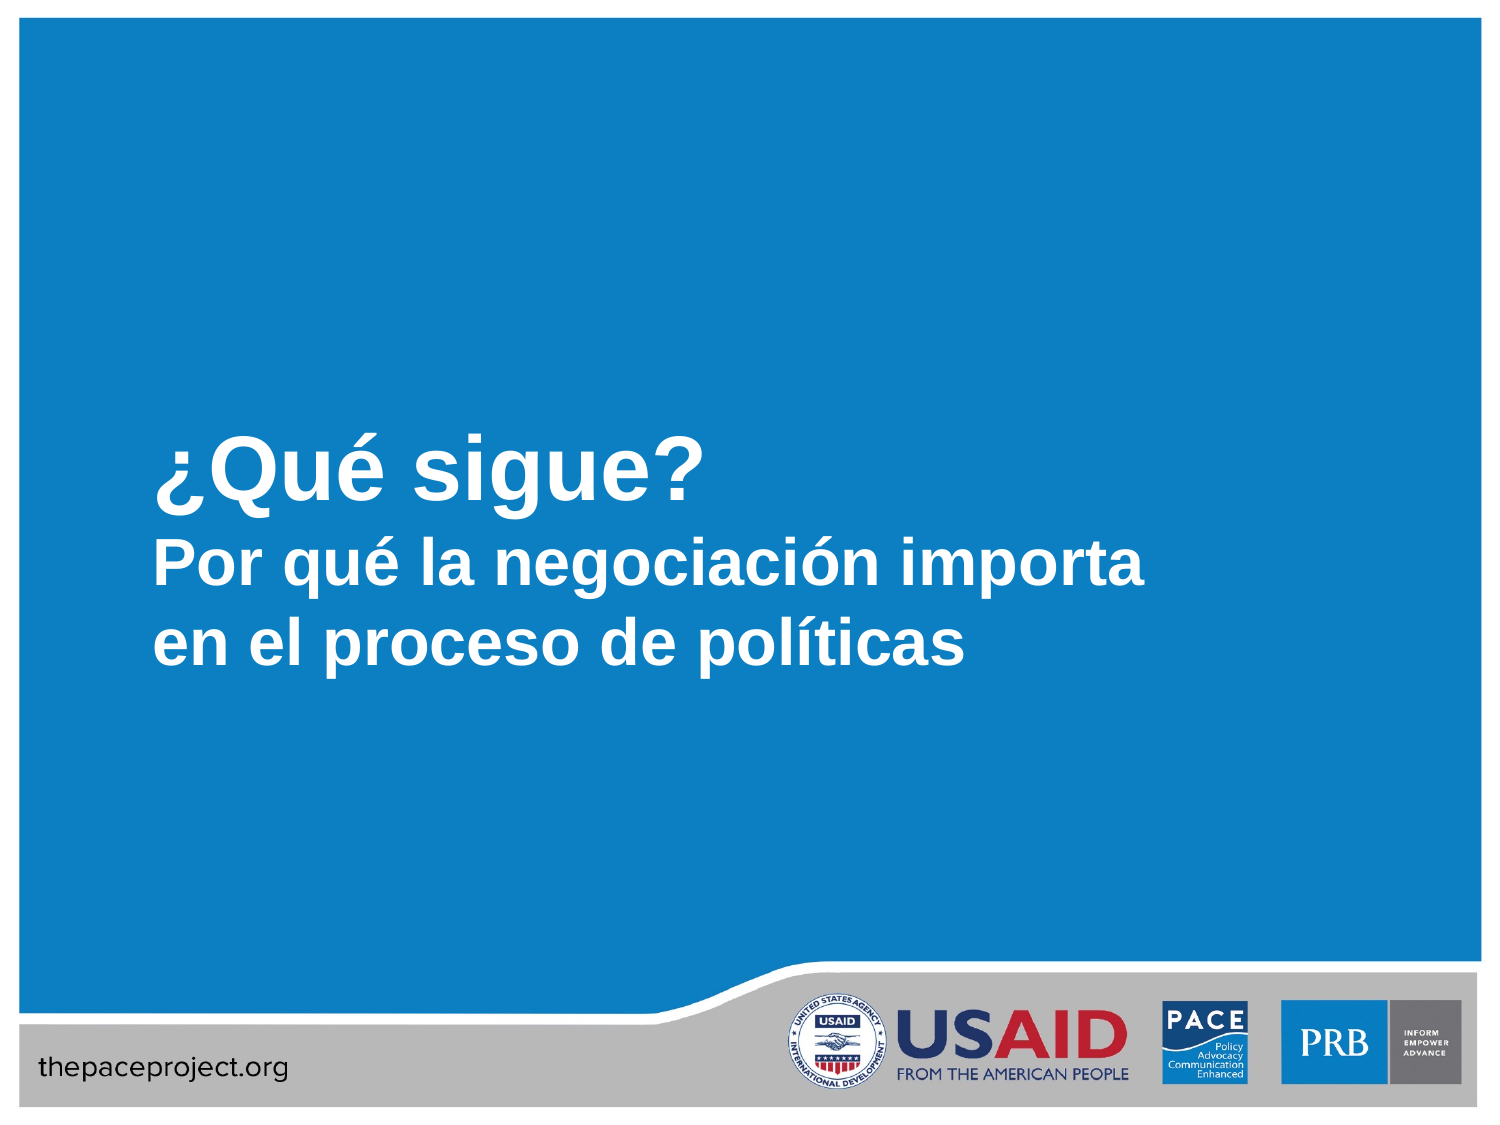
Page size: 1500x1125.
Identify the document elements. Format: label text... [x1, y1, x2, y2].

title ¿Qué sigue? Por qué la negociación importa en el proceso de políticas [137, 374, 1163, 713]
picture [0, 0, 1500, 1125]
